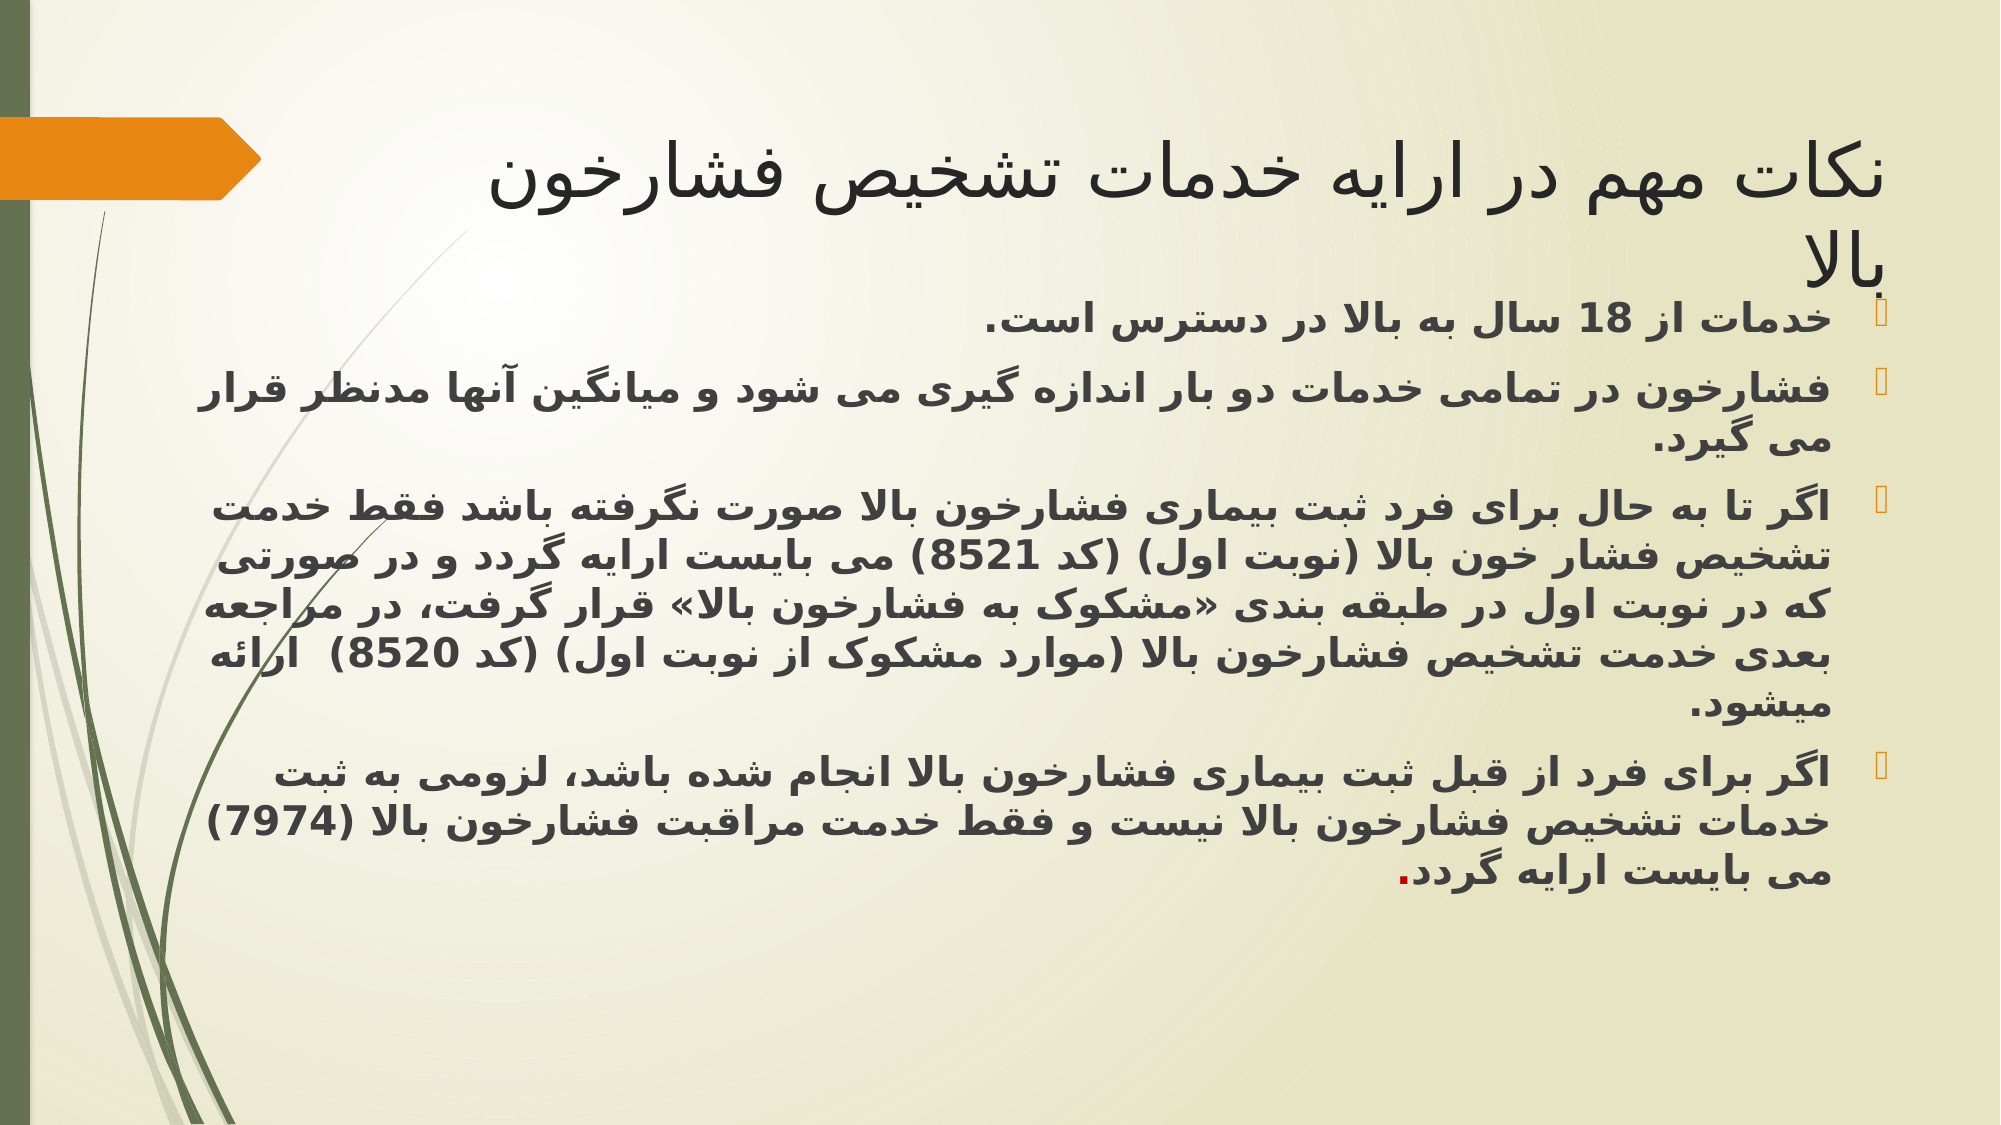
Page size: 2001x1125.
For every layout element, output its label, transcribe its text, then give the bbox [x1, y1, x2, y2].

title نکات مهم در ارایه خدمات تشخیص فشارخون بالا [442, 115, 1905, 284]
list خدمات از 18 سال به بالا در دسترس است. فشارخون در تمامی خدمات دو بار اندازه گیری می شود و میانگین آنها مدنظر قرار می گیرد. اگر تا به حال برای فرد ثبت بیماری فشارخون بالا صورت نگرفته باشد فقط خدمت تشخیص فشار خون بالا (نوبت اول) (کد 8521) می بایست ارایه گردد و در صورتی که در نوبت اول در طبقه بندی «مشکوک به فشارخون بالا» قرار گرفت، در مراجعه بعدی خدمت تشخیص فشارخون بالا (موارد مشکوک از نوبت اول) (کد 8520) ارائه میشود. اگر برای فرد از قبل ثبت بیماری فشارخون بالا انجام شده باشد، لزومی به ثبت خدمات تشخیص فشارخون بالا نیست و فقط خدمت مراقبت فشارخون بالا (7974) می بایست ارایه گردد. [179, 284, 1905, 905]
